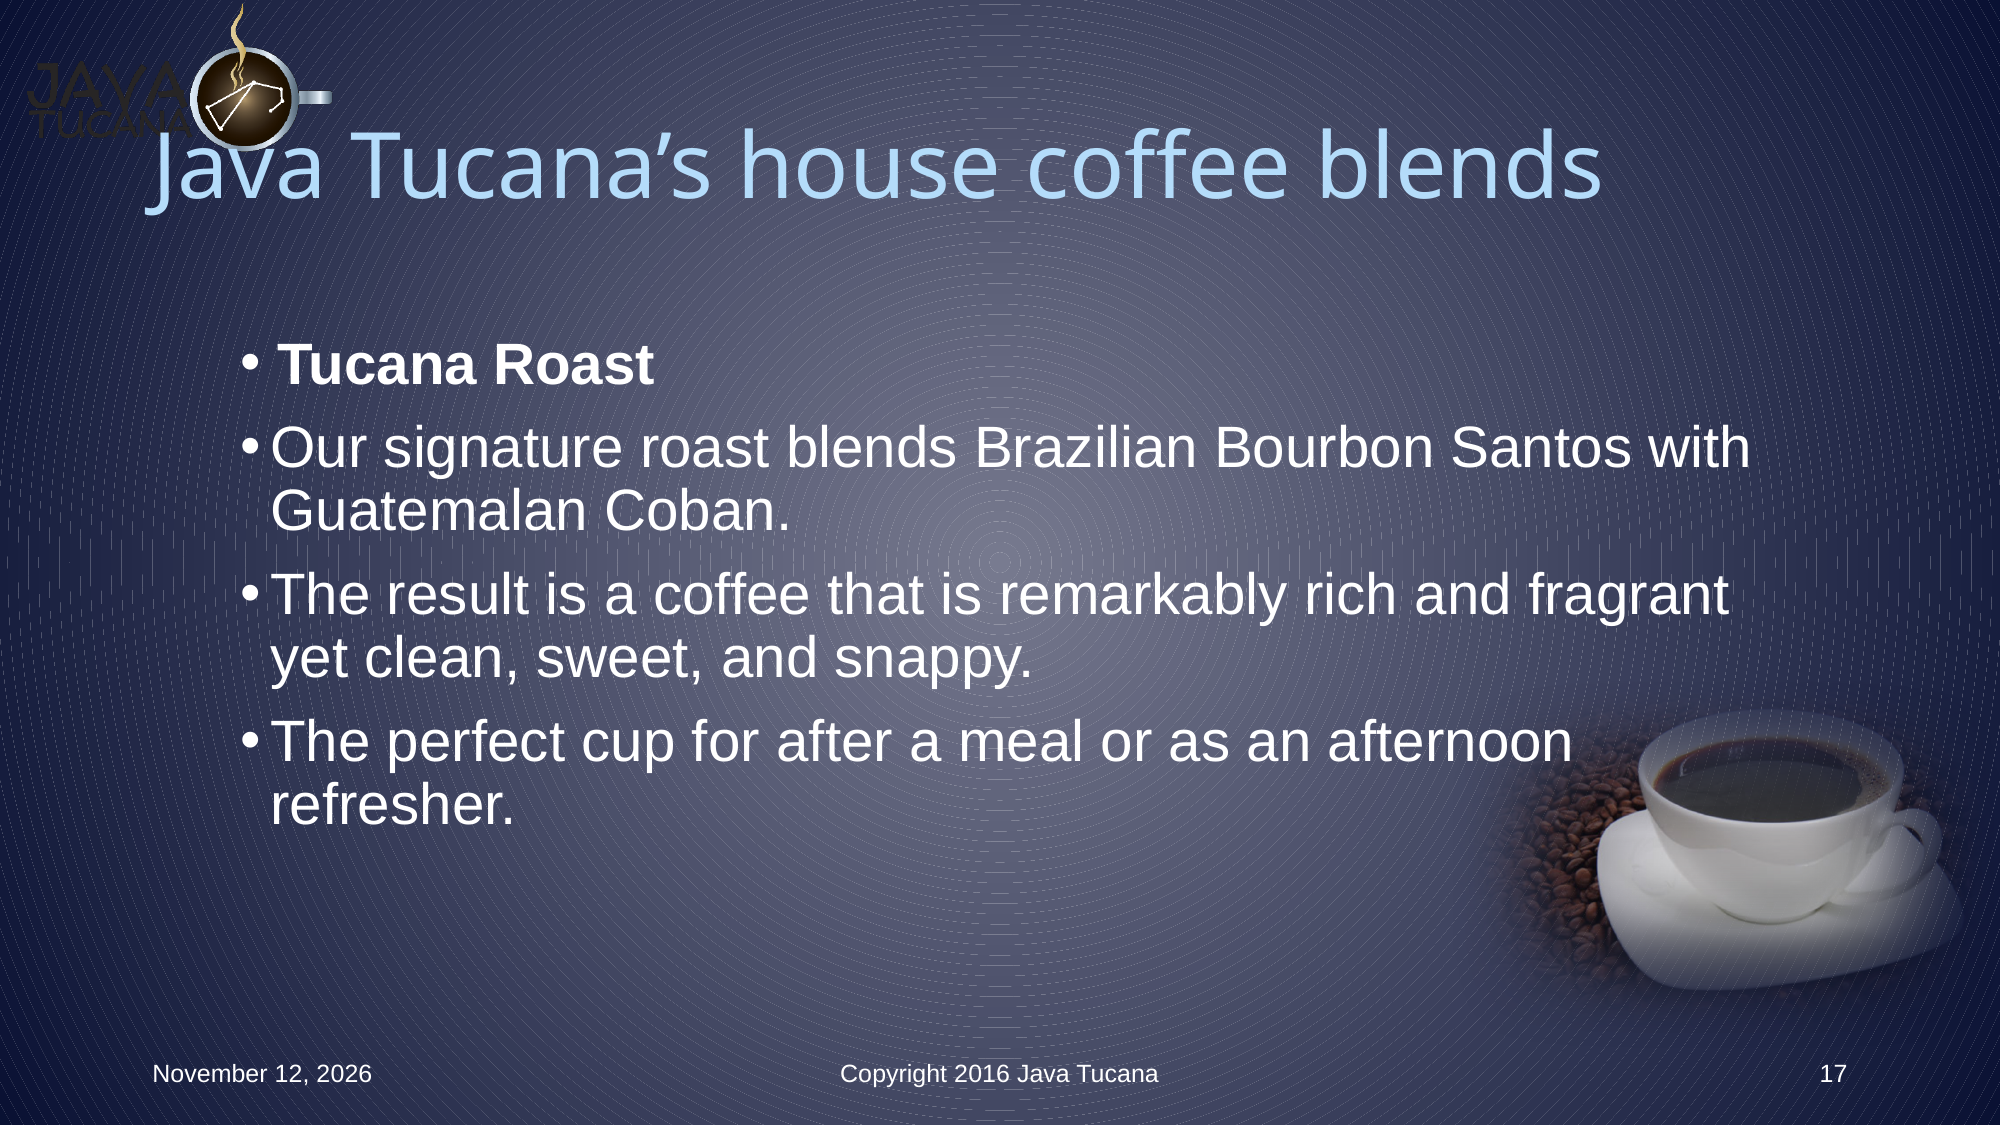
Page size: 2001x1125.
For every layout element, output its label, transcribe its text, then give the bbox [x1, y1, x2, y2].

list Tucana Roast Our signature roast blends Brazilian Bourbon Santos with Guatemalan Coban. The result is a coffee that is remarkably rich and fragrant yet clean, sweet, and snappy. The perfect cup for after a meal or as an afternoon refresher. [225, 326, 1785, 987]
picture [13, 0, 341, 159]
footer Copyright 2016 Java Tucana [662, 1042, 1338, 1103]
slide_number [137, 1042, 588, 1103]
title Java Tucana’s house coffee blends [137, 59, 1863, 278]
slide_number 17 [1412, 1042, 1863, 1103]
picture [1785, 776, 1906, 946]
